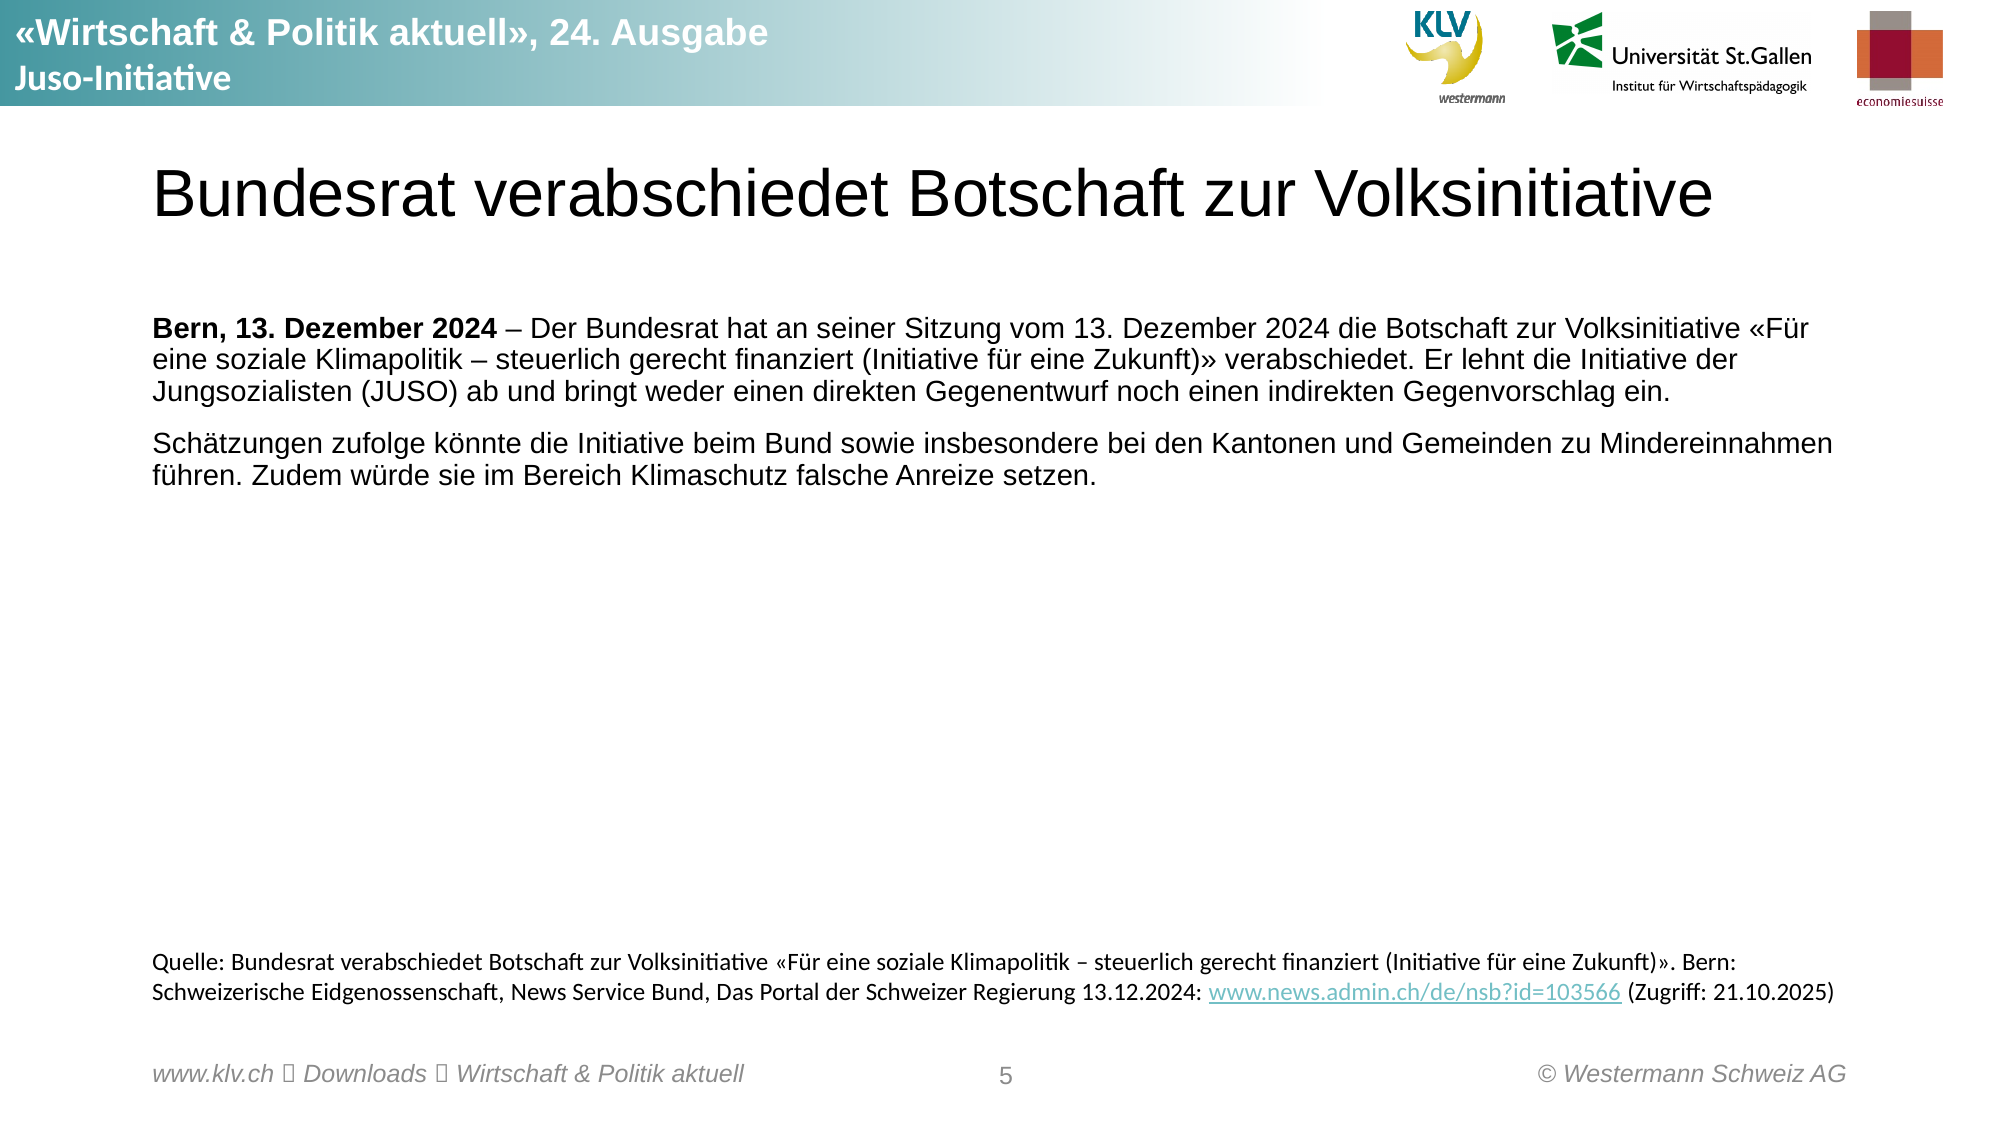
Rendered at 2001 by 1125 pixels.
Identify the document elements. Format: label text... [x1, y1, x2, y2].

picture [1857, 11, 1943, 106]
slide_number www.klv.ch  Downloads  Wirtschaft & Politik aktuell [137, 1042, 813, 1103]
title Bundesrat verabschiedet Botschaft zur Volksinitiative [137, 92, 1863, 299]
picture [1552, 12, 1811, 75]
text_box © Westermann Schweiz AG [1204, 1042, 1863, 1103]
picture [1406, 11, 1505, 75]
text_box Quelle: Bundesrat verabschiedet Botschaft zur Volksinitiative «Für eine soziale Klimapolitik – steuerlich gerecht finanziert (Initiative für eine Zukunft)». Bern: Schweizerische Eidgenossenschaft, News Service Bund, Das Portal der Schweizer Regierung 13.12.2024: www.news.admin.ch/de/nsb?id=103566 (Zugriff: 21.10.2025) [137, 938, 1875, 1013]
list Bern, 13. Dezember 2024 – Der Bundesrat hat an seiner Sitzung vom 13. Dezember 2024 die Botschaft zur Volksinitiative «Für eine soziale Klimapolitik – steuerlich gerecht finanziert (Initiative für eine Zukunft)» verabschiedet. Er lehnt die Initiative der Jungsozialisten (JUSO) ab und bringt weder einen direkten Gegenentwurf noch einen indirekten Gegenvorschlag ein. Schätzungen zufolge könnte die Initiative beim Bund sowie insbesondere bei den Kantonen und Gemeinden zu Mindereinnahmen führen. Zudem würde sie im Bereich Klimaschutz falsche Anreize setzen. [137, 75, 1875, 729]
slide_number 5 [812, 1044, 1200, 1105]
